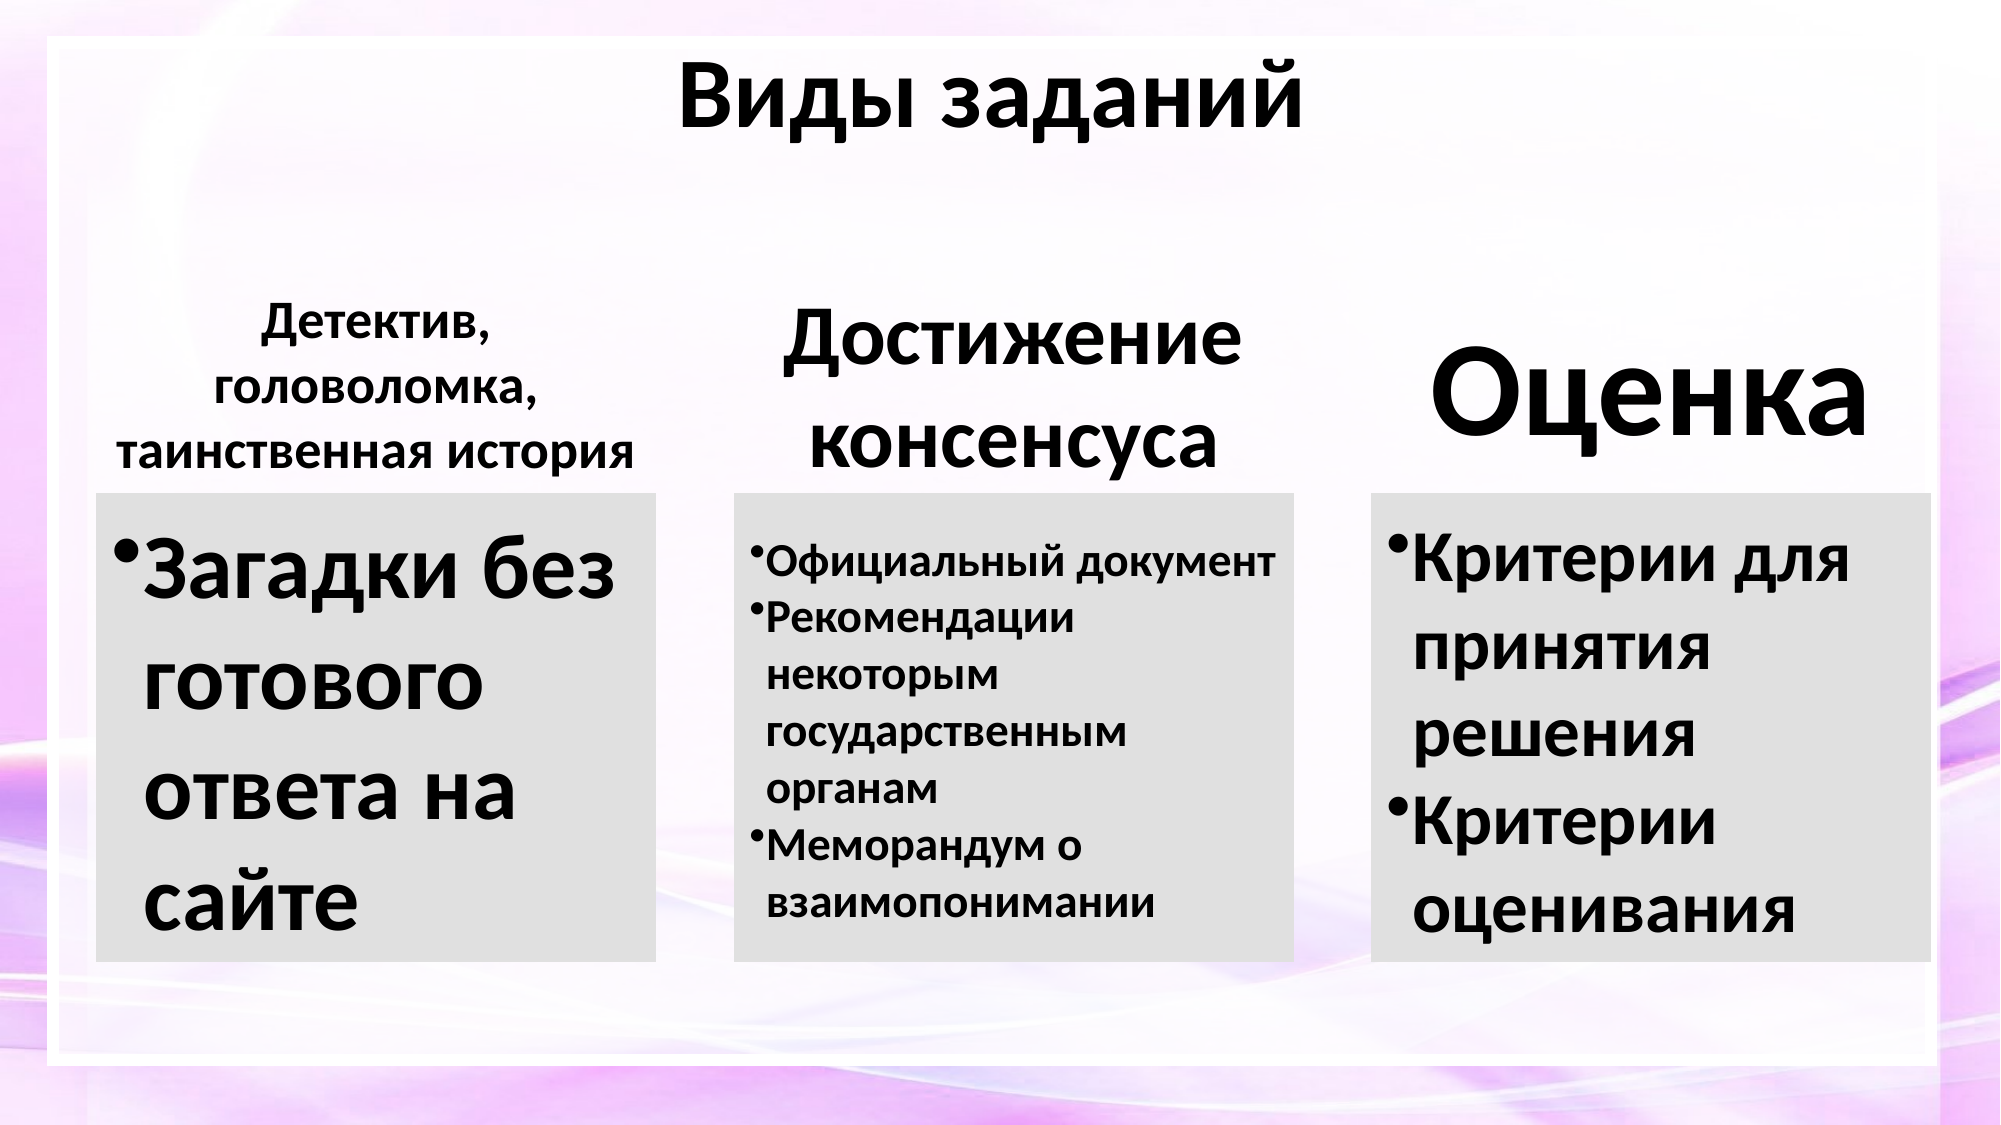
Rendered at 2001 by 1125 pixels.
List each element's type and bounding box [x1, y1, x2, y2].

text_box [96, 171, 1931, 1061]
text_box [0, 0, 2000, 1125]
